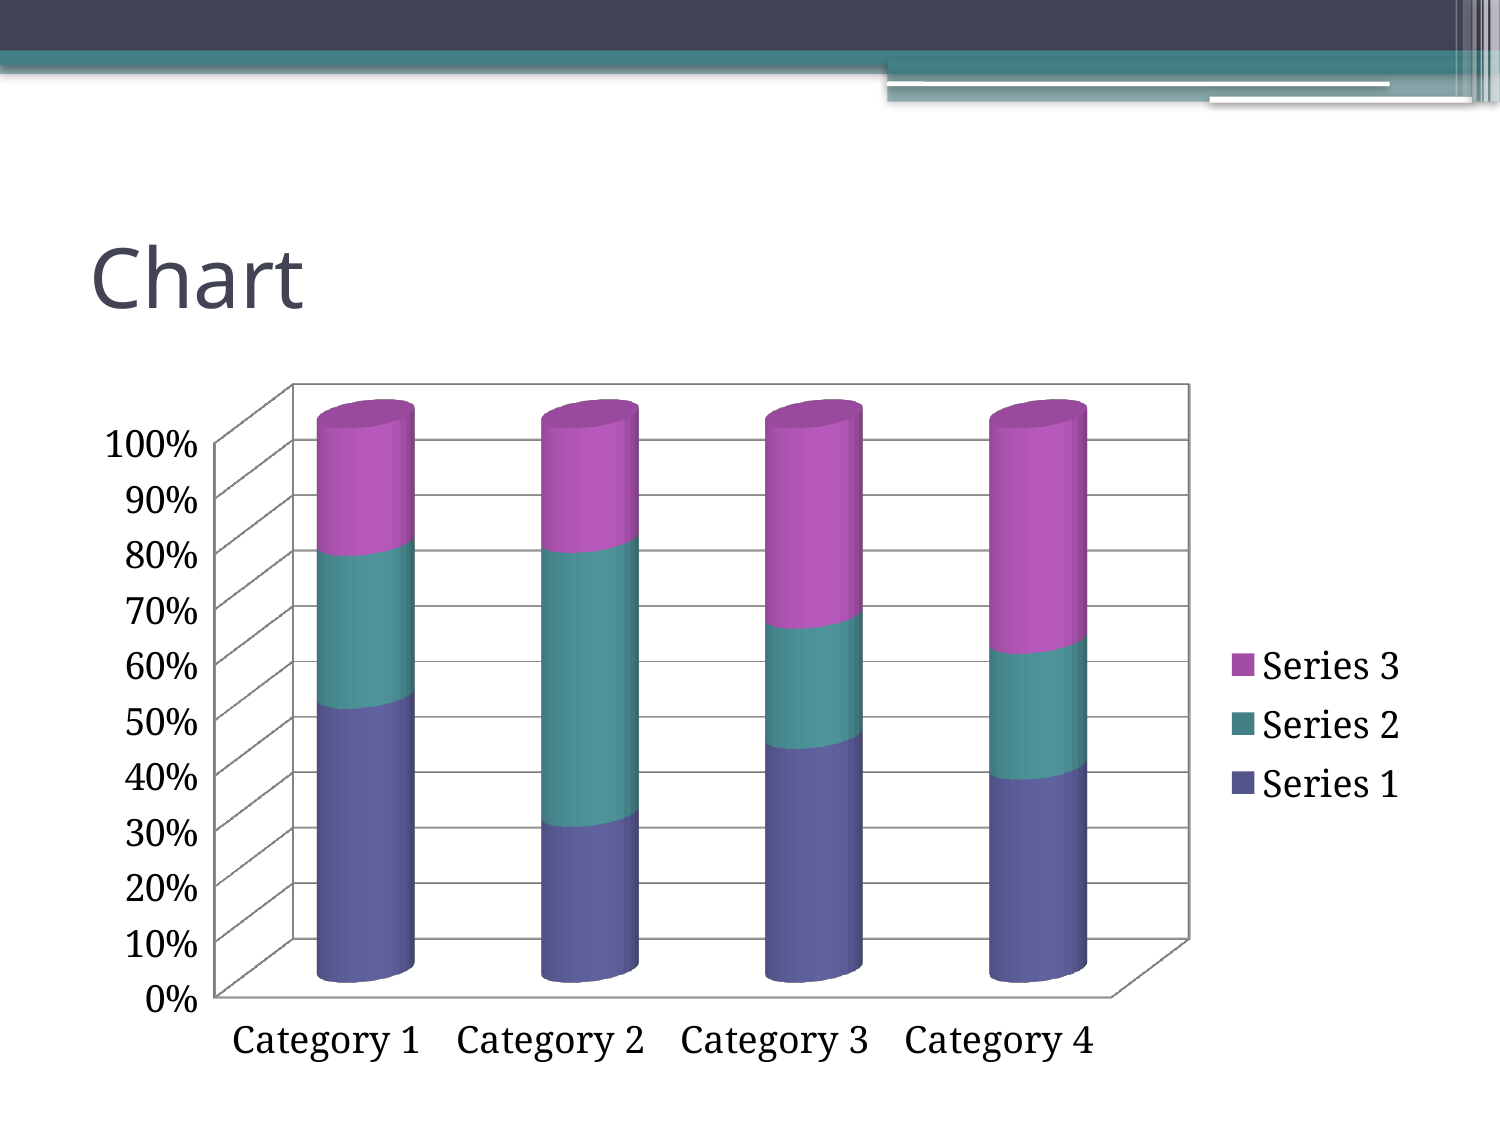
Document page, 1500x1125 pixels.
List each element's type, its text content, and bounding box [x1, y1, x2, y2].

title Chart [75, 187, 1425, 363]
chart [74, 368, 1426, 1079]
